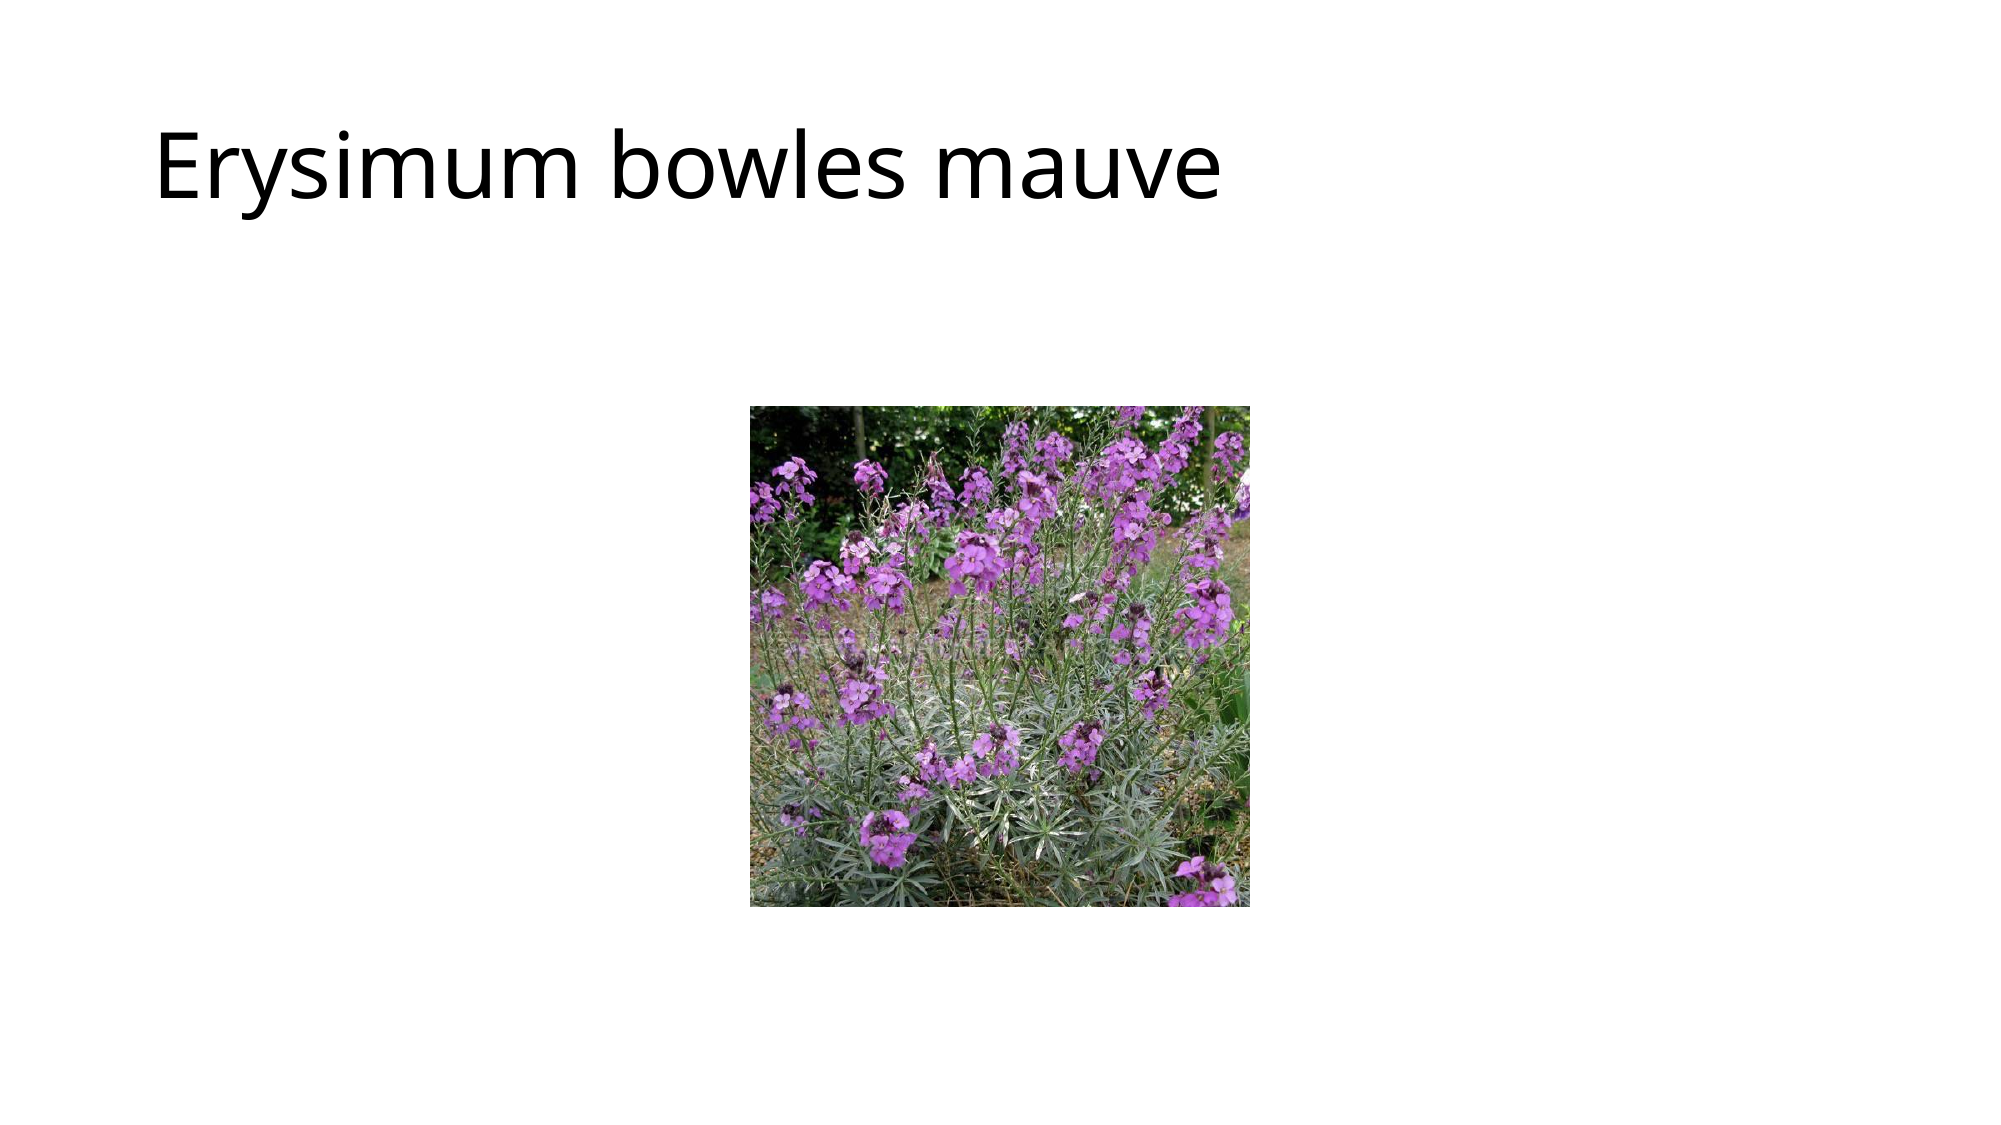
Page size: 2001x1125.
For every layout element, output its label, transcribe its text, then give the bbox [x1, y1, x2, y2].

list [749, 406, 1250, 907]
title Erysimum bowles mauve [137, 59, 1863, 278]
